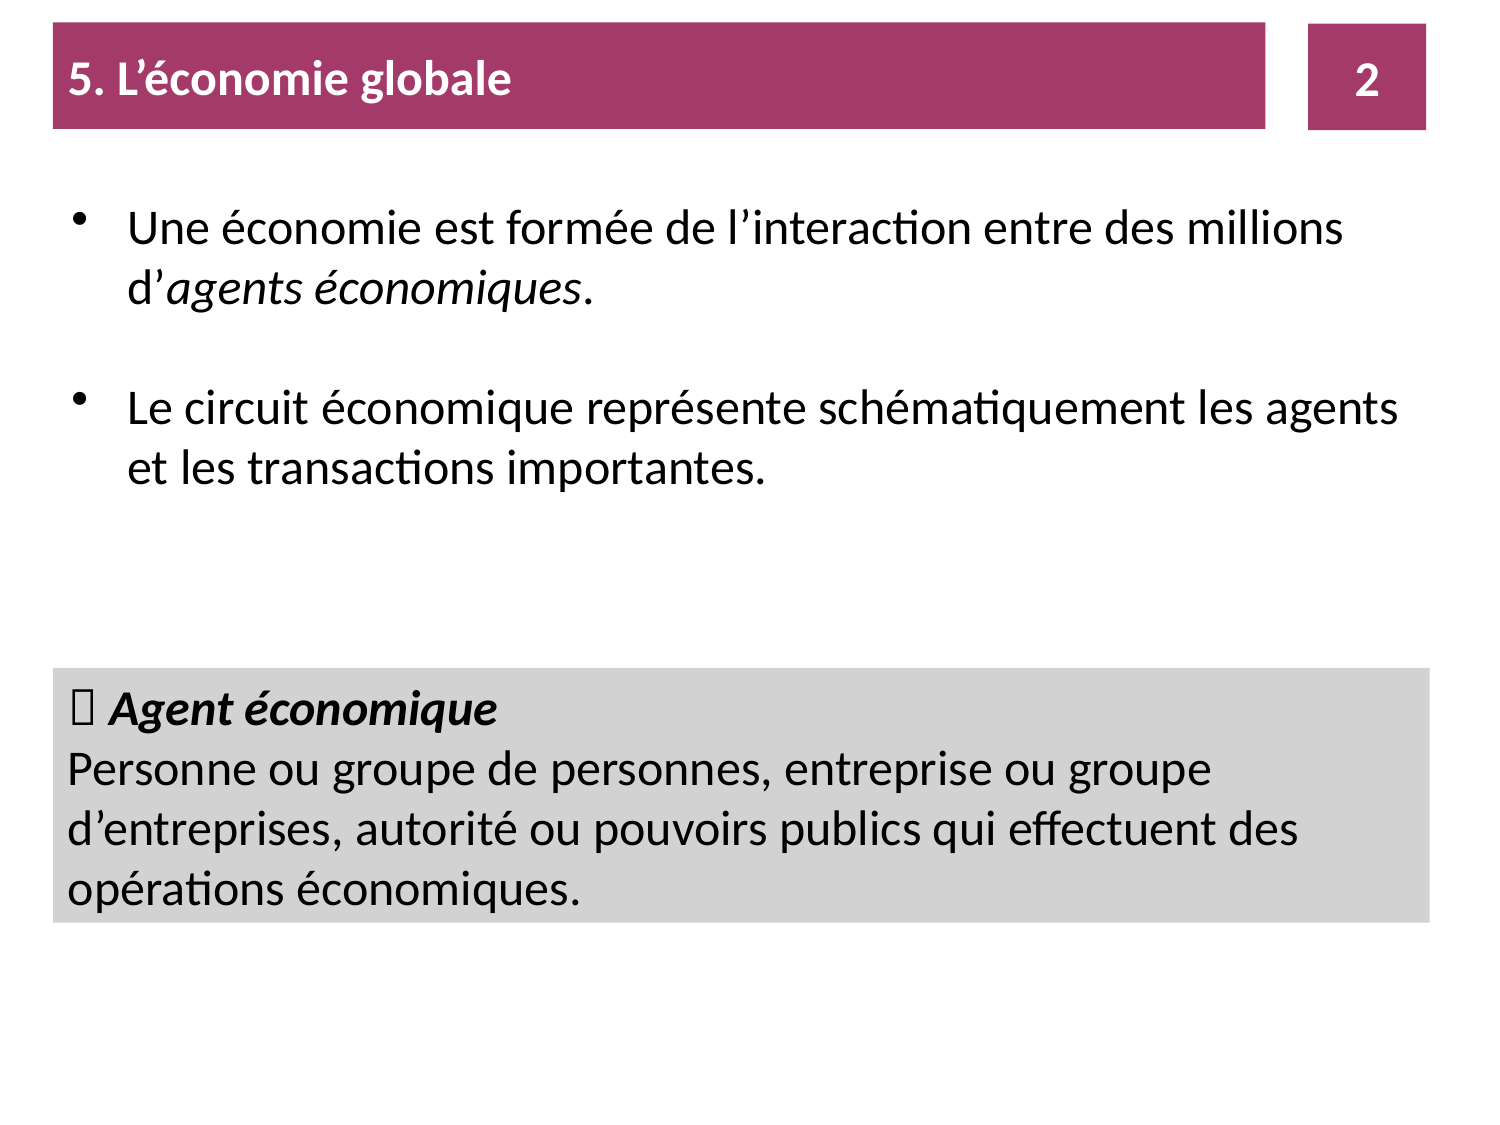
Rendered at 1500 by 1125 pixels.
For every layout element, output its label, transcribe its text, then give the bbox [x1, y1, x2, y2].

text_box  Agent économique Personne ou groupe de personnes, entreprise ou groupe d’entreprises, autorité ou pouvoirs publics qui effectuent des opérations économiques. [53, 667, 1430, 923]
text_box Une économie est formée de l’interaction entre des millions d’agents économiques. Le circuit économique représente schématiquement les agents et les transactions importantes. [56, 187, 1418, 503]
text_box 5. L’économie globale [52, 22, 1266, 129]
text_box 2 [1308, 23, 1427, 131]
